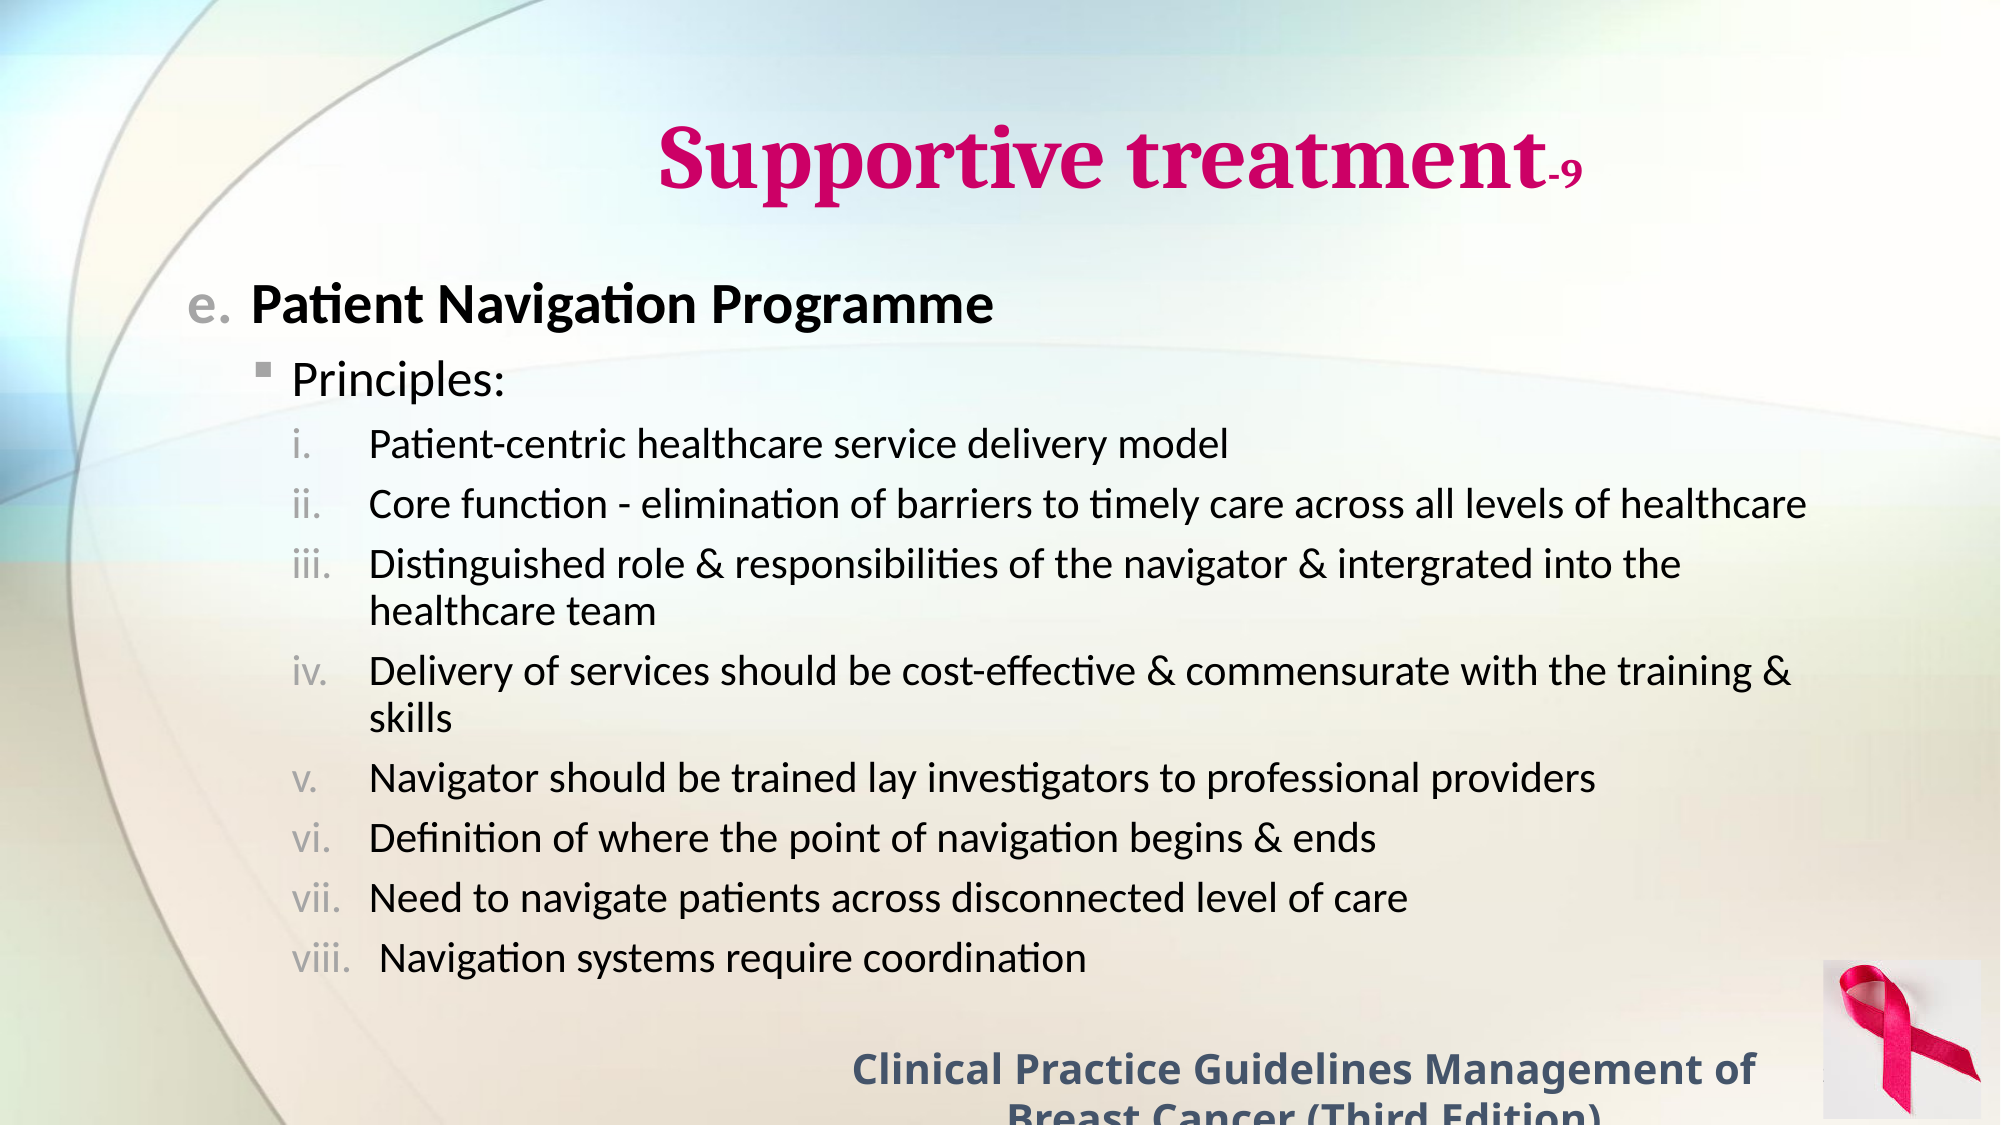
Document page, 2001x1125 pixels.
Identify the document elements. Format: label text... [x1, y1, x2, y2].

list Patient Navigation Programme Principles: Patient-centric healthcare service delivery model Core function - elimination of barriers to timely care across all levels of healthcare Distinguished role & responsibilities of the navigator & intergrated into the healthcare team Delivery of services should be cost-effective & commensurate with the training & skills Navigator should be trained lay investigators to professional providers Definition of where the point of navigation begins & ends Need to navigate patients across disconnected level of care Navigation systems require coordination [172, 266, 1826, 1020]
text_box Clinical Practice Guidelines Management of Breast Cancer (Third Edition) [788, 1035, 1820, 1125]
picture [0, 0, 2001, 1125]
title Supportive treatment-9 [381, 43, 1863, 261]
slide_number 21 [1325, 1042, 1813, 1103]
